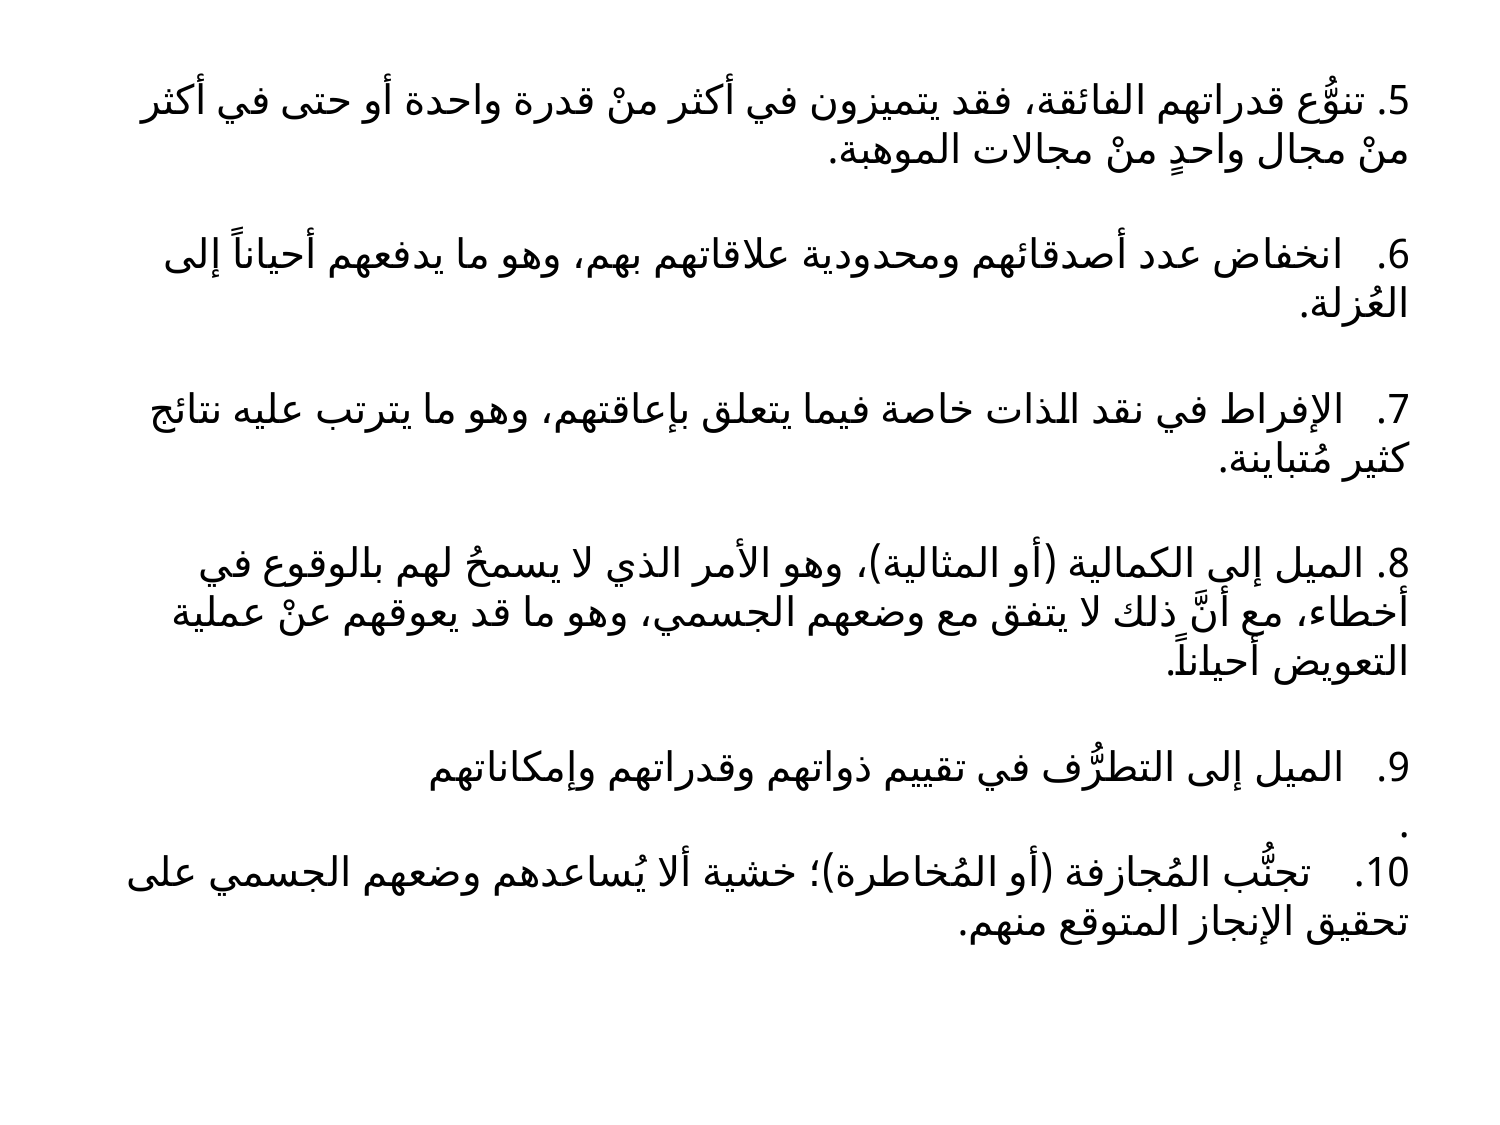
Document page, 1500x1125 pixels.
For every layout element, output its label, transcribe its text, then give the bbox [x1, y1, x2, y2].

list 5. تنوُّع قدراتهم الفائقة، فقد يتميزون في أكثر منْ قدرة واحدة أو حتى في أكثر منْ مجال واحدٍ منْ مجالات الموهبة. 6. انخفاض عدد أصدقائهم ومحدودية علاقاتهم بهم، وهو ما يدفعهم أحياناً إلى العُزلة. 7. الإفراط في نقد الذات خاصة فيما يتعلق بإعاقتهم، وهو ما يترتب عليه نتائج كثير مُتباينة. 8. الميل إلى الكمالية (أو المثالية)، وهو الأمر الذي لا يسمحُ لهم بالوقوع في أخطاء، مع أنَّ ذلك لا يتفق مع وضعهم الجسمي، وهو ما قد يعوقهم عنْ عملية التعويض أحياناً. 9. الميل إلى التطرُّف في تقييم ذواتهم وقدراتهم وإمكاناتهم . 10. تجنُّب المُجازفة (أو المُخاطرة)؛ خشية ألا يُساعدهم وضعهم الجسمي على تحقيق الإنجاز المتوقع منهم. [75, 66, 1425, 1005]
